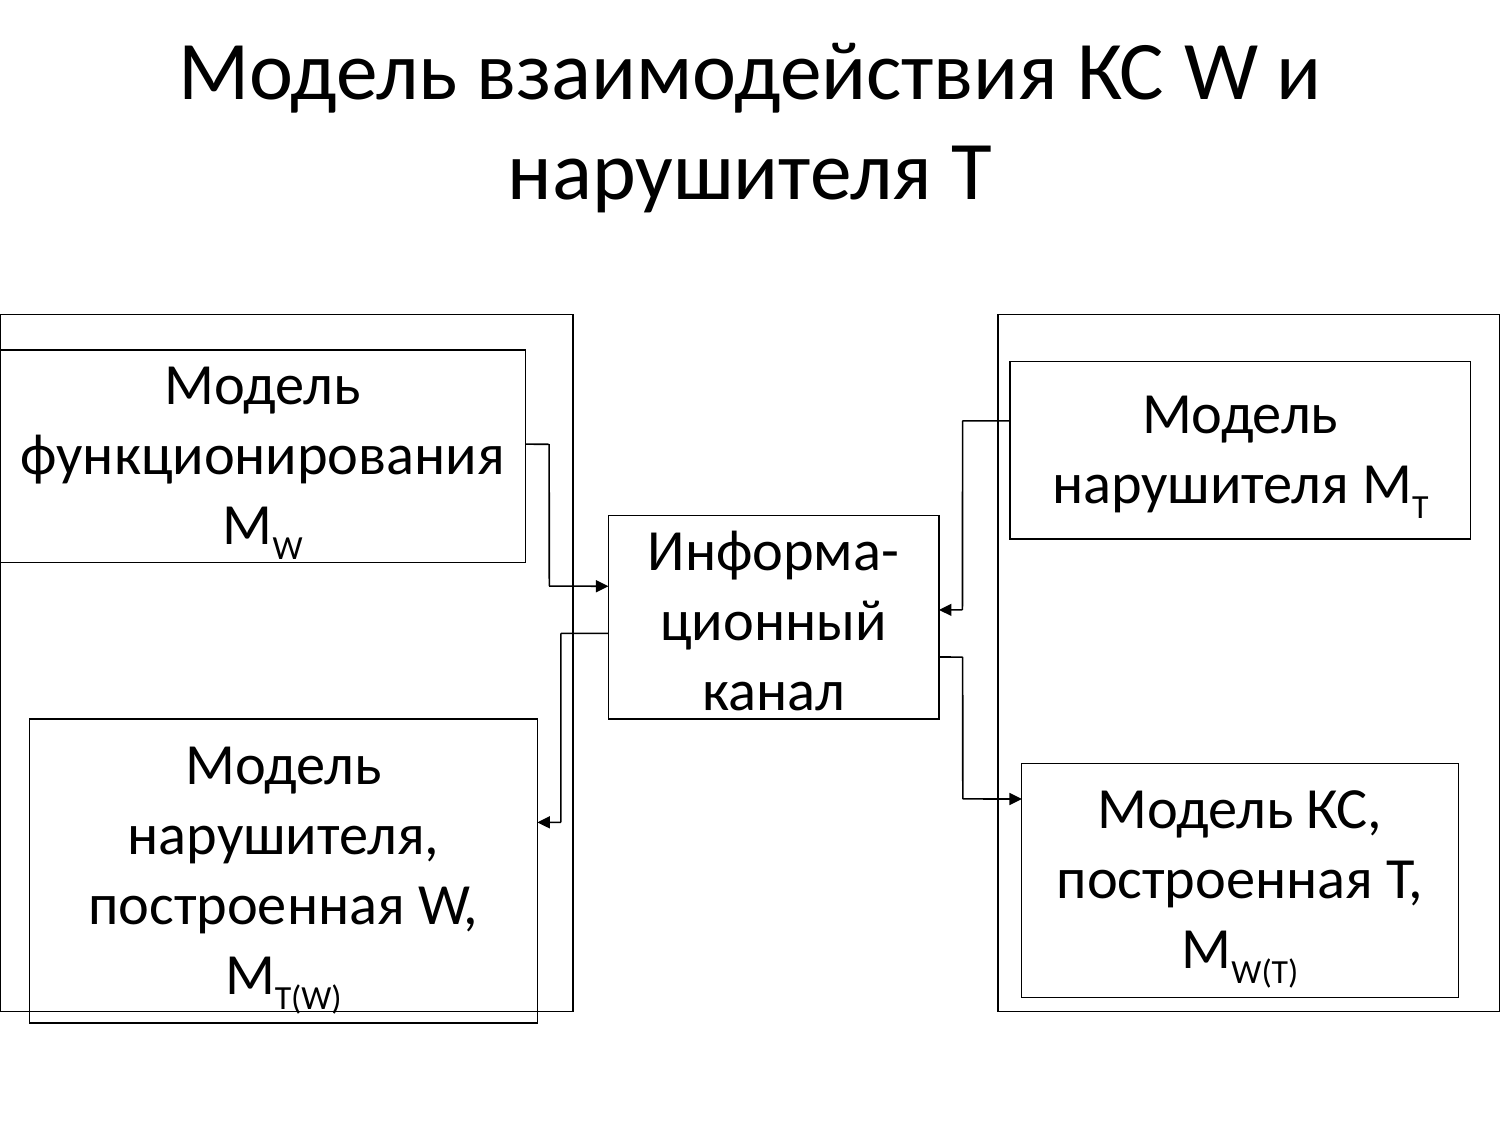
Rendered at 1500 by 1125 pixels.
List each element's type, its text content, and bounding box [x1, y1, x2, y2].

text_box Модель нарушителя MT [1009, 361, 1471, 539]
text_box [962, 792, 1022, 806]
text_box [537, 816, 560, 829]
text_box [998, 314, 1500, 1012]
text_box [0, 314, 573, 586]
text_box [0, 445, 573, 1012]
text_box [939, 603, 962, 617]
title Модель взаимодействия КС W и нарушителя T [0, 0, 1500, 233]
text_box [549, 580, 609, 593]
text_box Информа- ционный канал [608, 515, 939, 719]
text_box Модель функционирования MW [0, 349, 526, 563]
text_box Модель нарушителя, построенная W, MT(W) [29, 718, 538, 1024]
text_box Модель КС, построенная T, MW(T) [1021, 763, 1459, 998]
